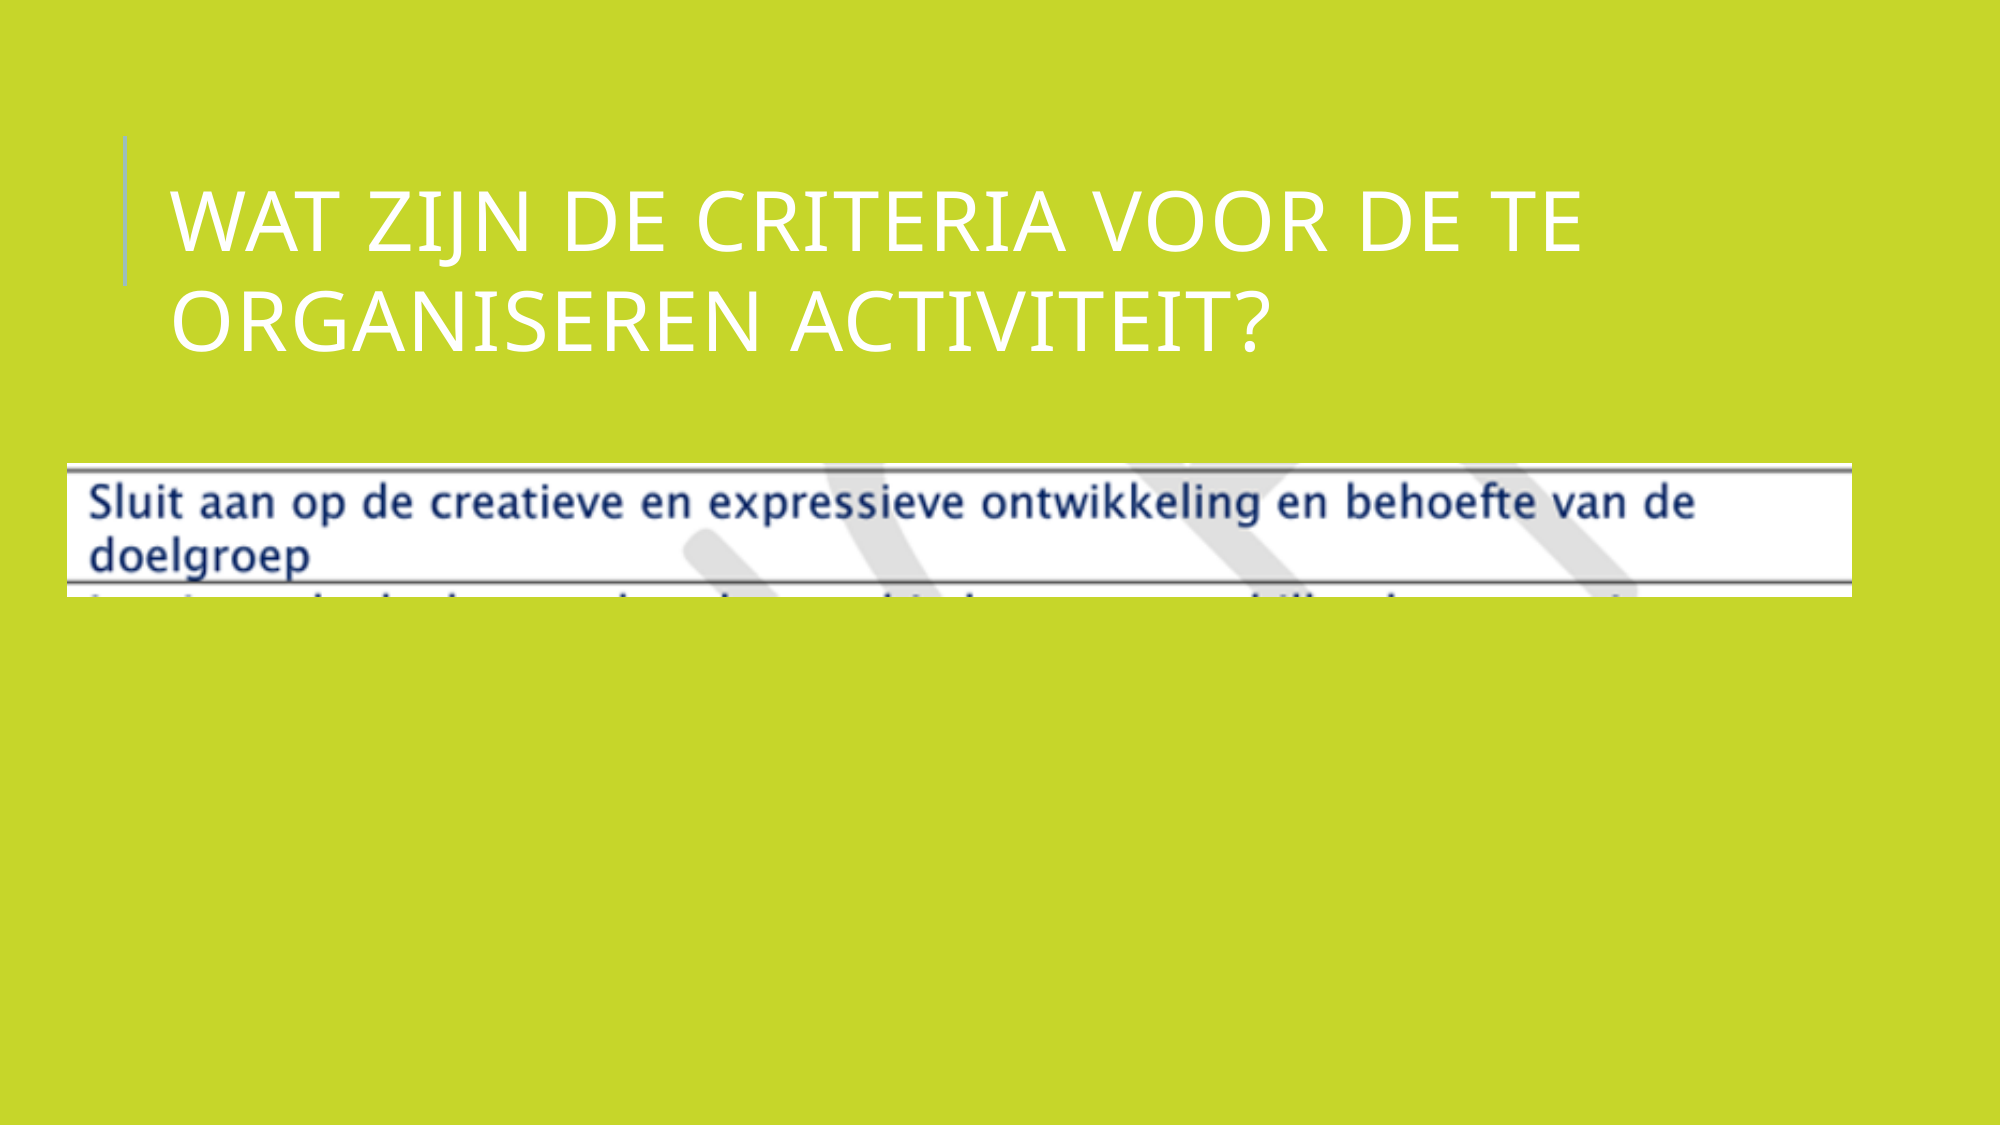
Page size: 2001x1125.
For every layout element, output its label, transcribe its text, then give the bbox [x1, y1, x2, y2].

text_box Wat zijn de criteria voor de te organiseren activiteit? [154, 160, 1922, 376]
picture [67, 463, 1853, 597]
